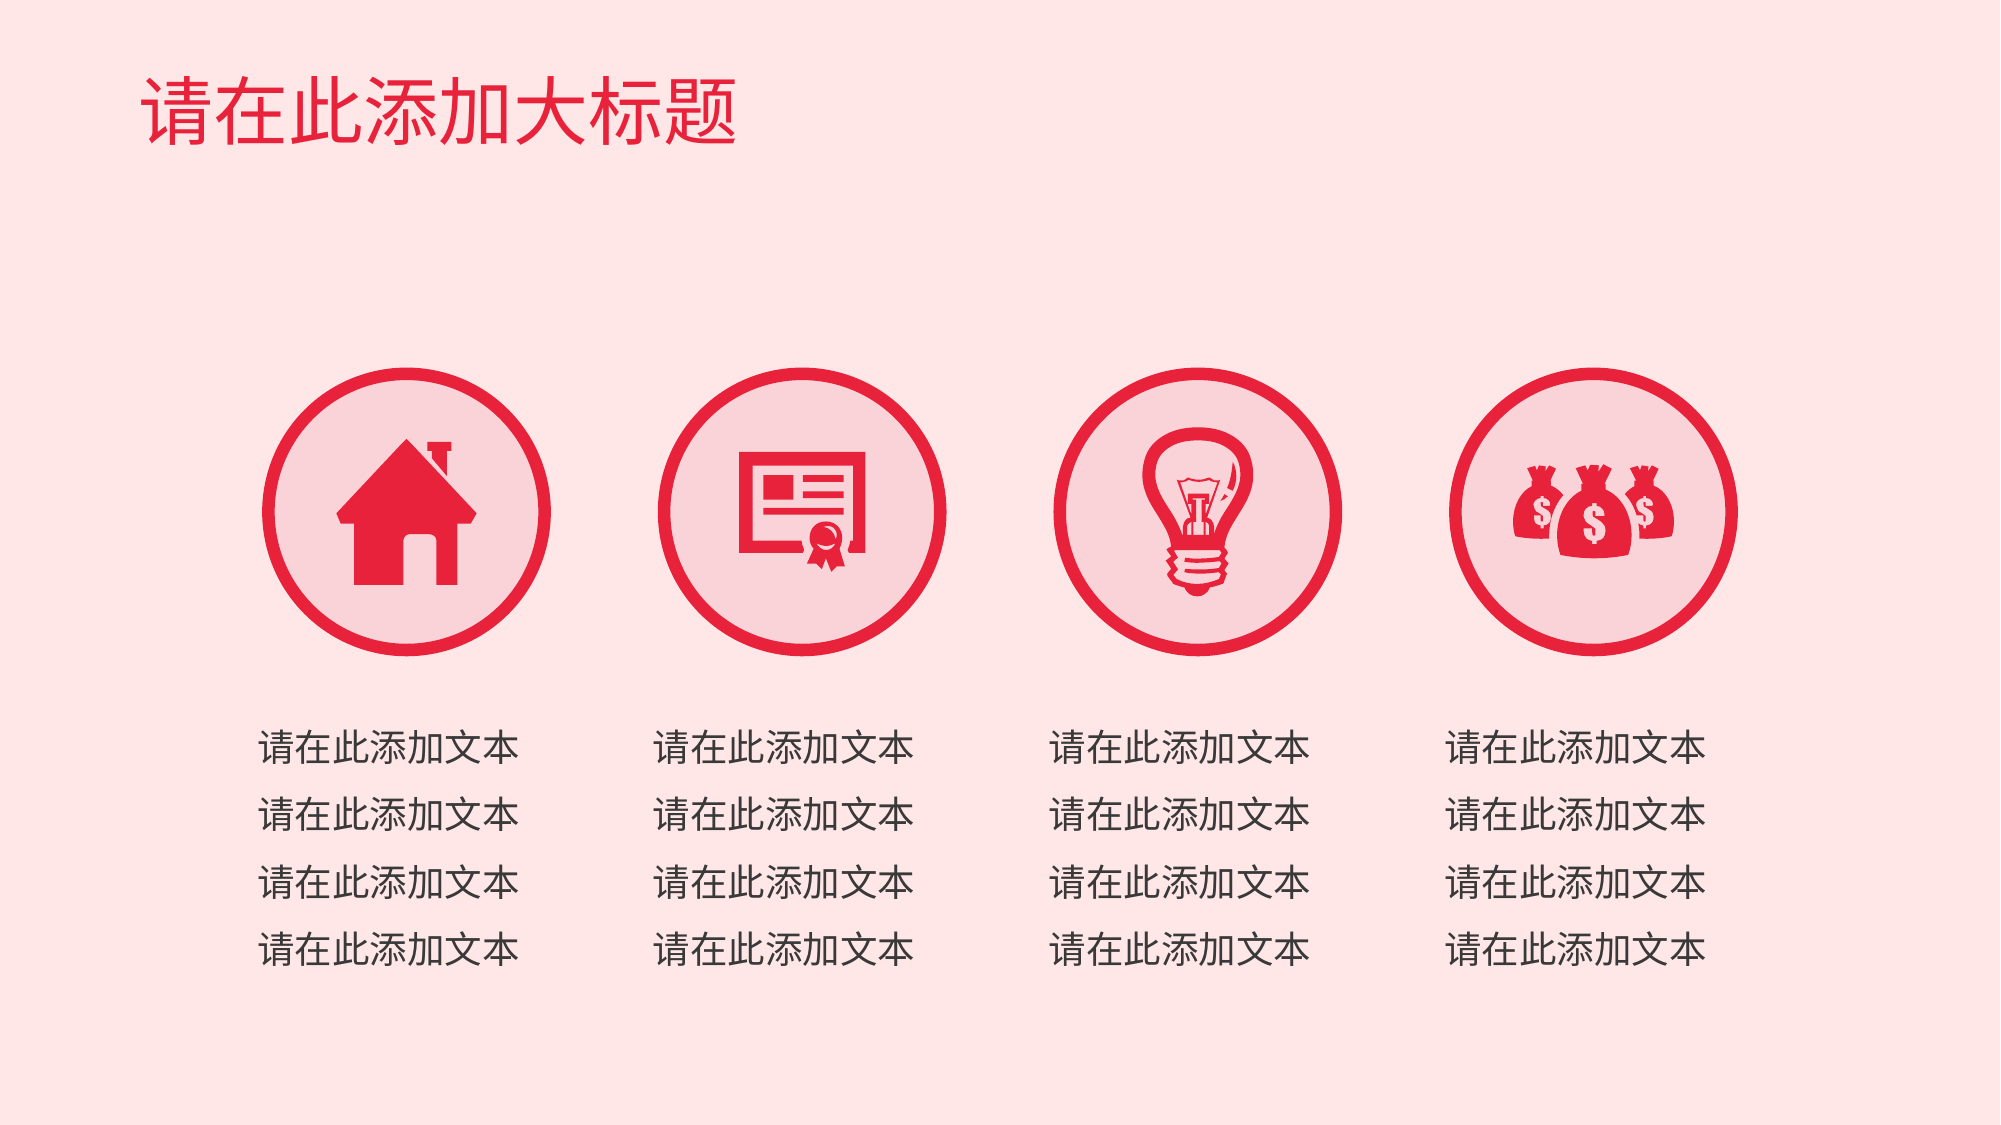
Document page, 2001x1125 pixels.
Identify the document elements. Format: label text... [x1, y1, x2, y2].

text_box [663, 372, 942, 652]
text_box [336, 438, 477, 585]
text_box [1142, 427, 1254, 597]
text_box [267, 372, 546, 652]
text_box [1058, 372, 1337, 652]
text_box 请在此添加文本请在此添加文本请在此添加文本请在此添加文本 [1033, 693, 1362, 979]
text_box [806, 521, 845, 572]
text_box 请在此添加文本请在此添加文本请在此添加文本请在此添加文本 [638, 693, 966, 979]
text_box [1454, 372, 1733, 652]
text_box [739, 451, 866, 553]
text_box [1624, 465, 1674, 539]
title 请在此添加大标题 [123, 45, 1552, 185]
text_box 请在此添加文本请在此添加文本请在此添加文本请在此添加文本 [1429, 693, 1758, 979]
text_box [1557, 464, 1632, 559]
text_box 请在此添加文本请在此添加文本请在此添加文本请在此添加文本 [242, 693, 571, 979]
text_box [1513, 465, 1564, 539]
